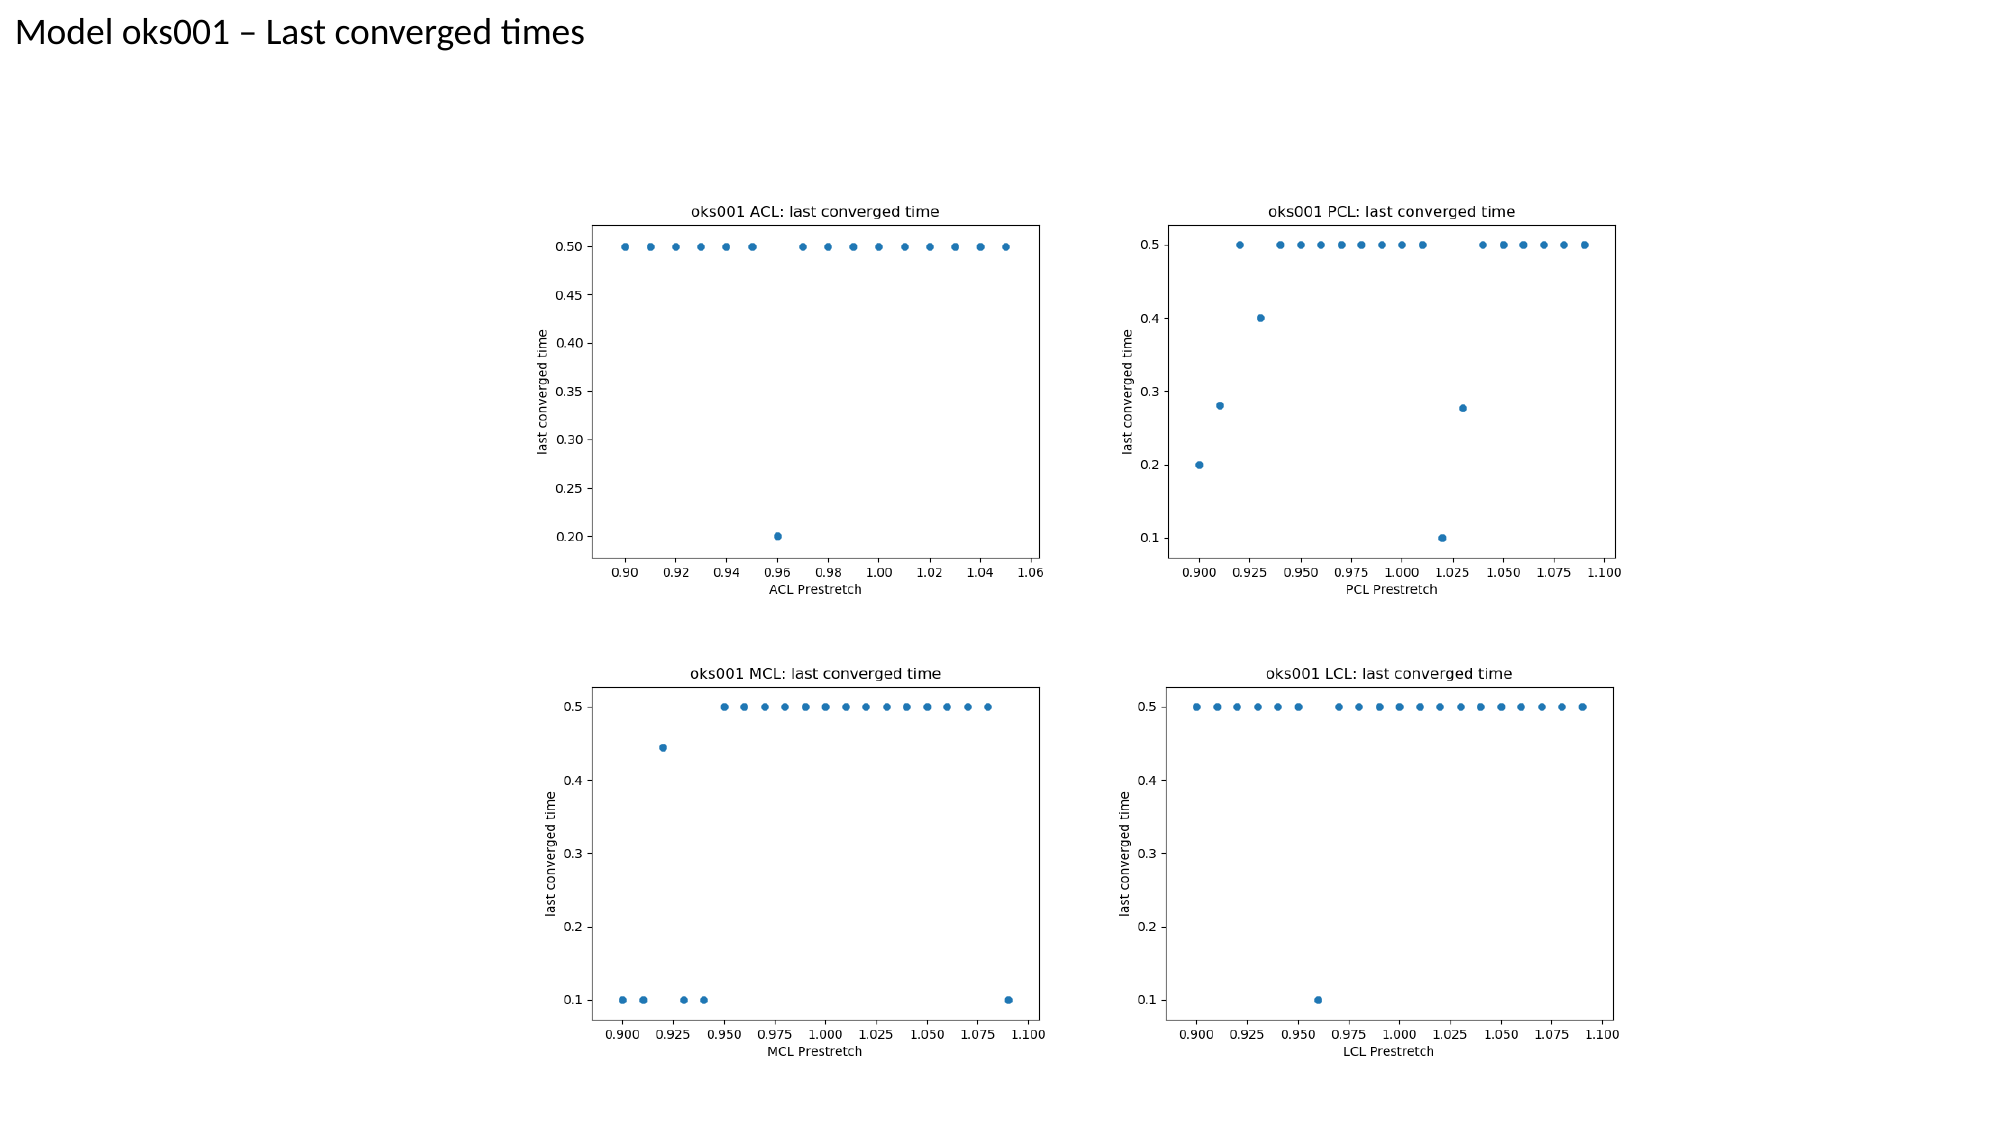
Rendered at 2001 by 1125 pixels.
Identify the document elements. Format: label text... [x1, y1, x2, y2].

picture [519, 634, 1670, 1067]
text_box Model oks001 – Last converged times [0, 0, 753, 60]
picture [519, 172, 1672, 605]
